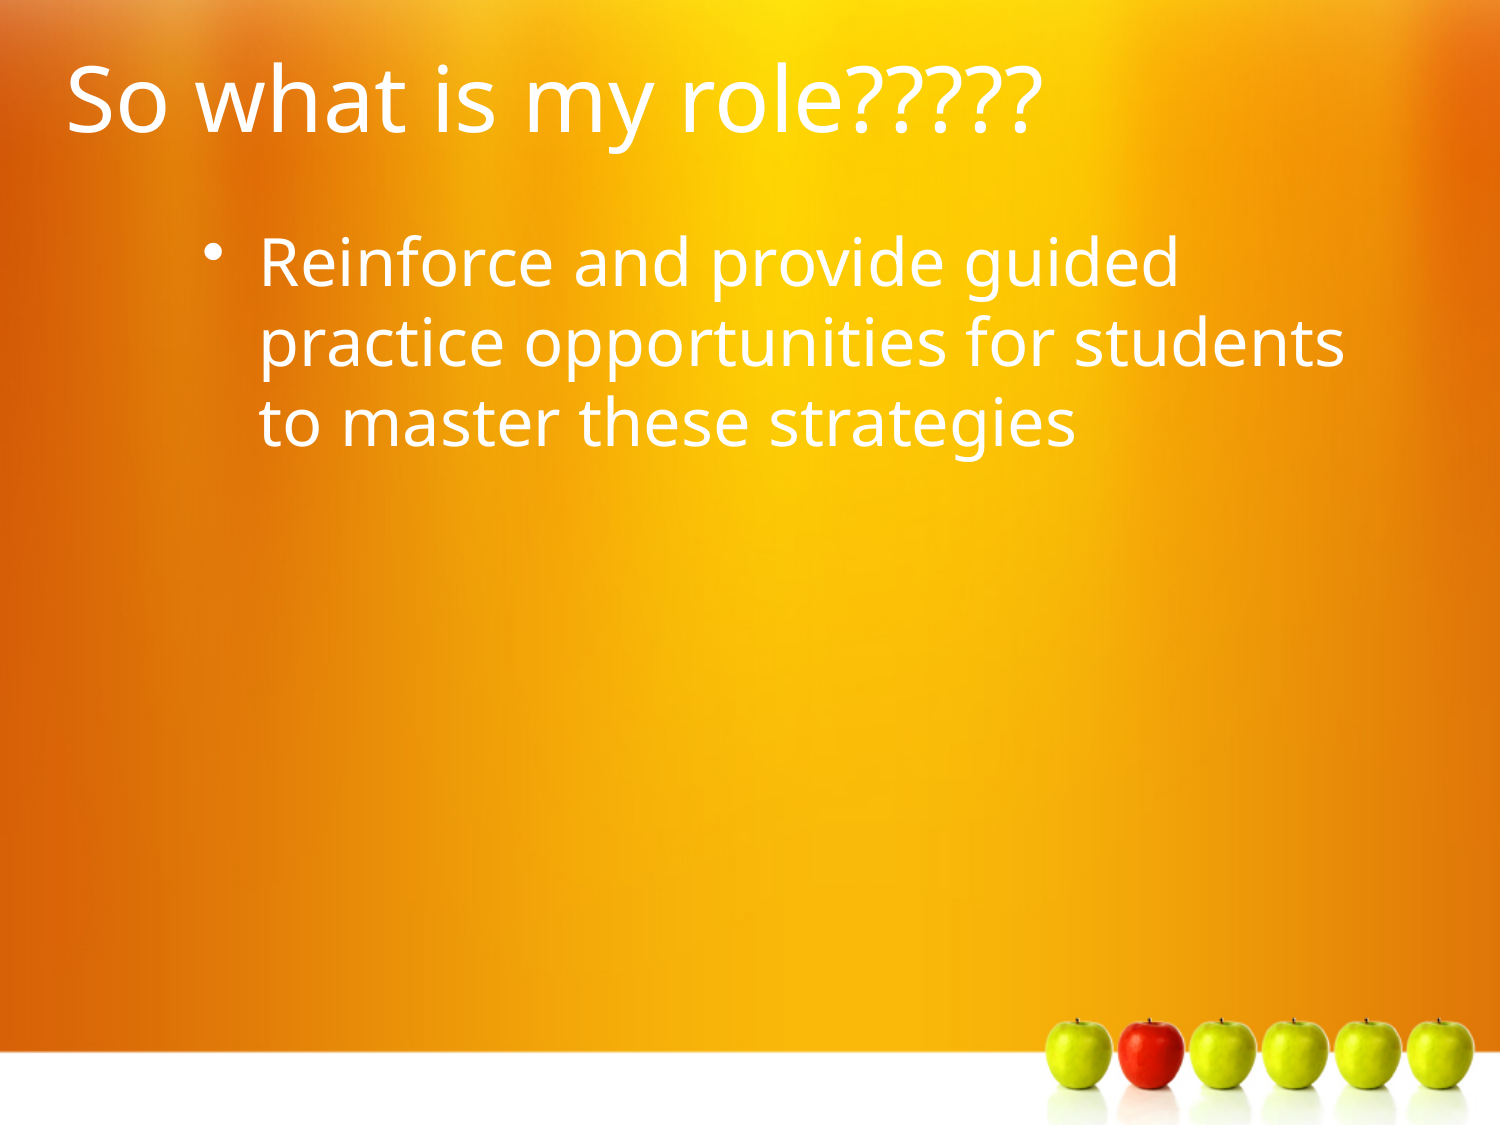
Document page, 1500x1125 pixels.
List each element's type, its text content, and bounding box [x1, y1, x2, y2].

picture [0, 0, 1500, 1125]
title So what is my role????? [50, 37, 1400, 155]
list Reinforce and provide guided practice opportunities for students to master these strategies [187, 212, 1388, 938]
